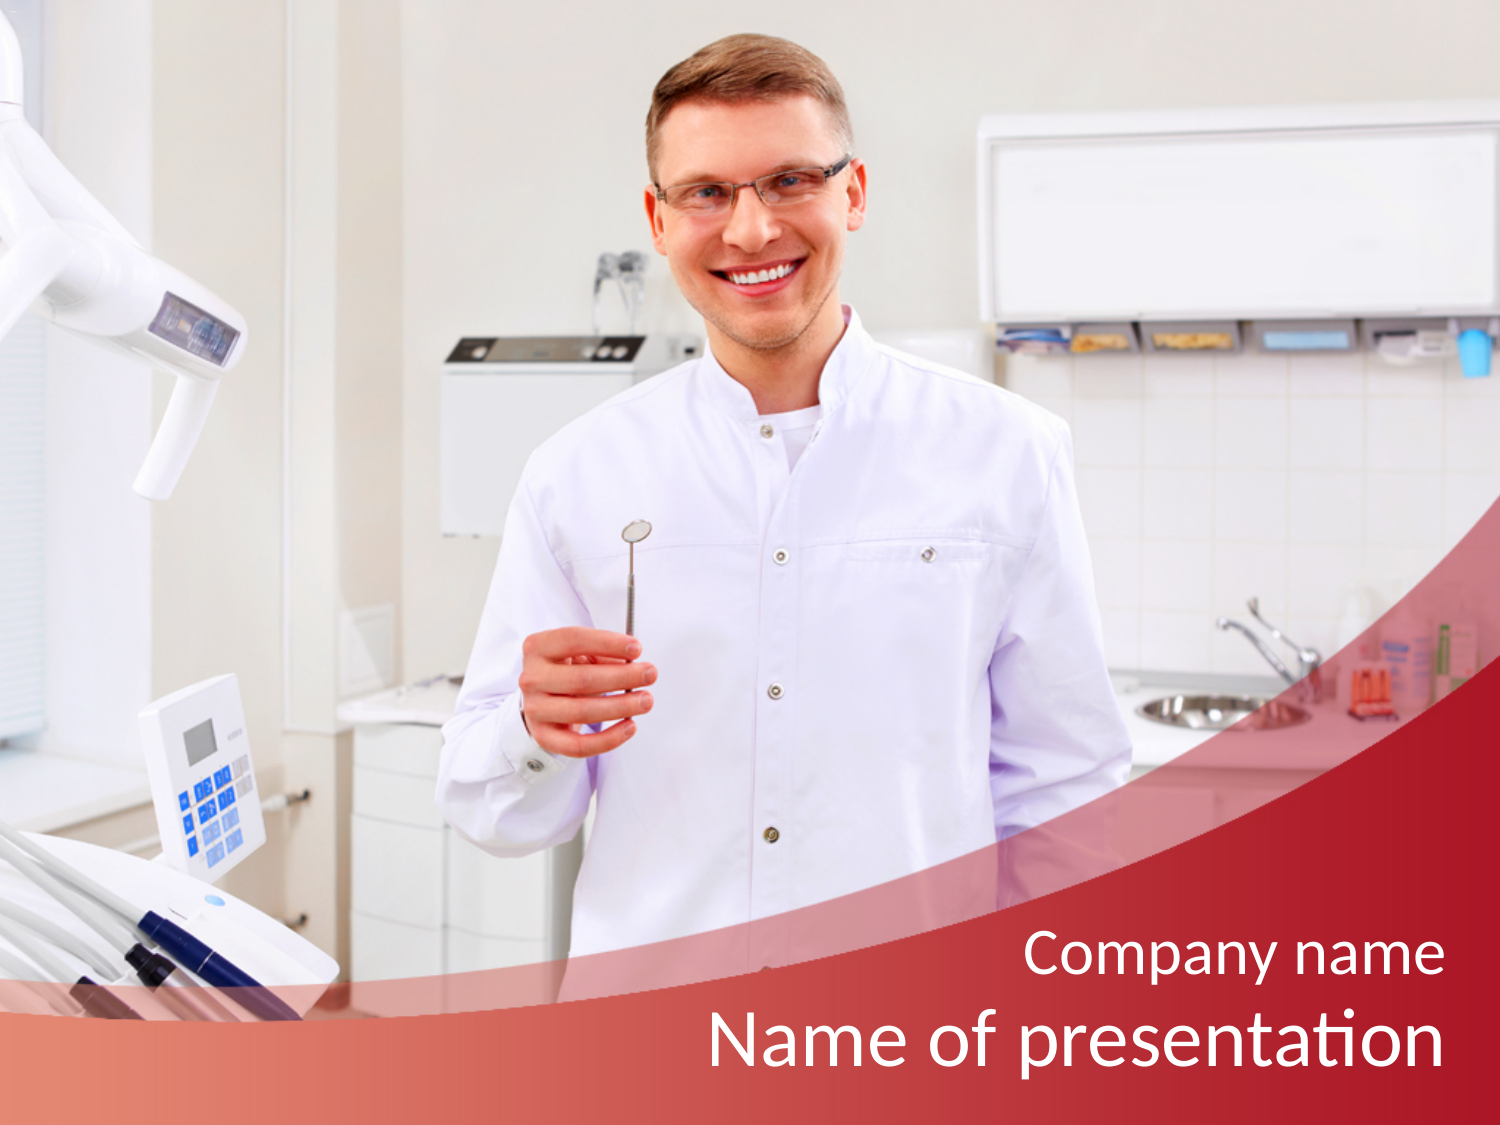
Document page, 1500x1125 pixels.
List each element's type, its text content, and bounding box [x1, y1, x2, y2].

subtitle Company name [437, 900, 1463, 1013]
picture [0, 0, 1500, 1125]
title Name of presentation [437, 1013, 1463, 1091]
